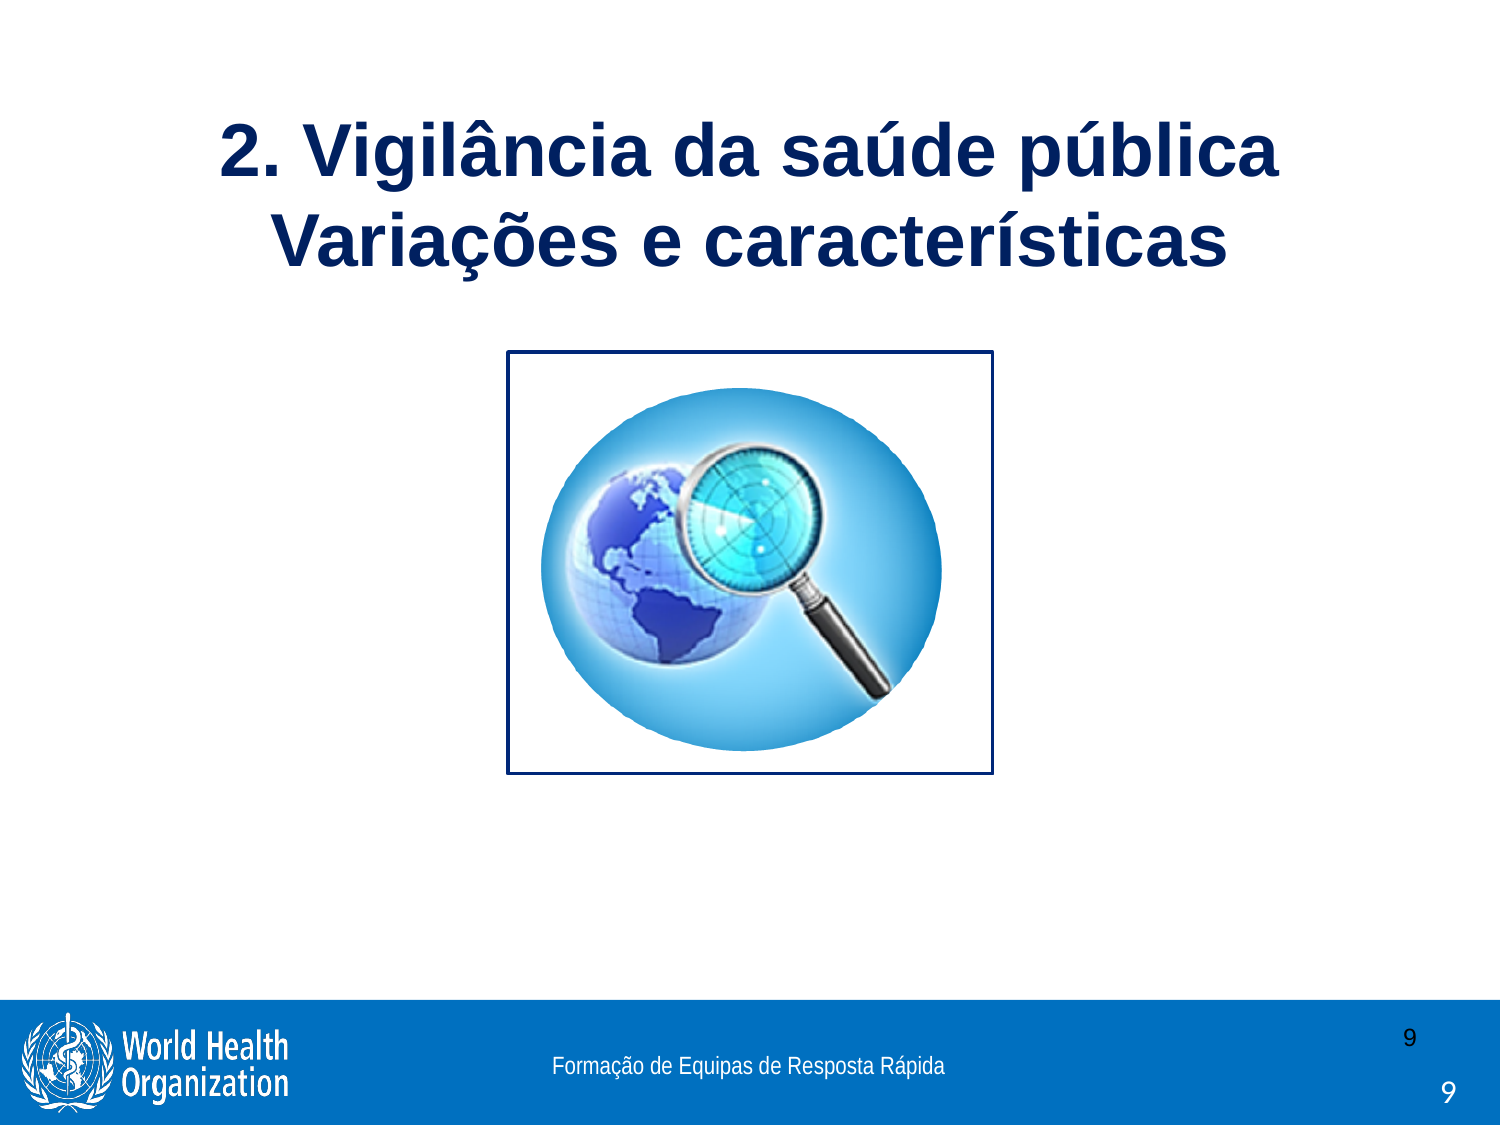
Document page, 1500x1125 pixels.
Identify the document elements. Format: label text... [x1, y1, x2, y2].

picture [506, 349, 994, 776]
picture [21, 1012, 288, 1113]
text_box 9 [1081, 1014, 1432, 1093]
text_box 2. Vigilância da saúde pública Variações e características [0, 93, 1500, 289]
